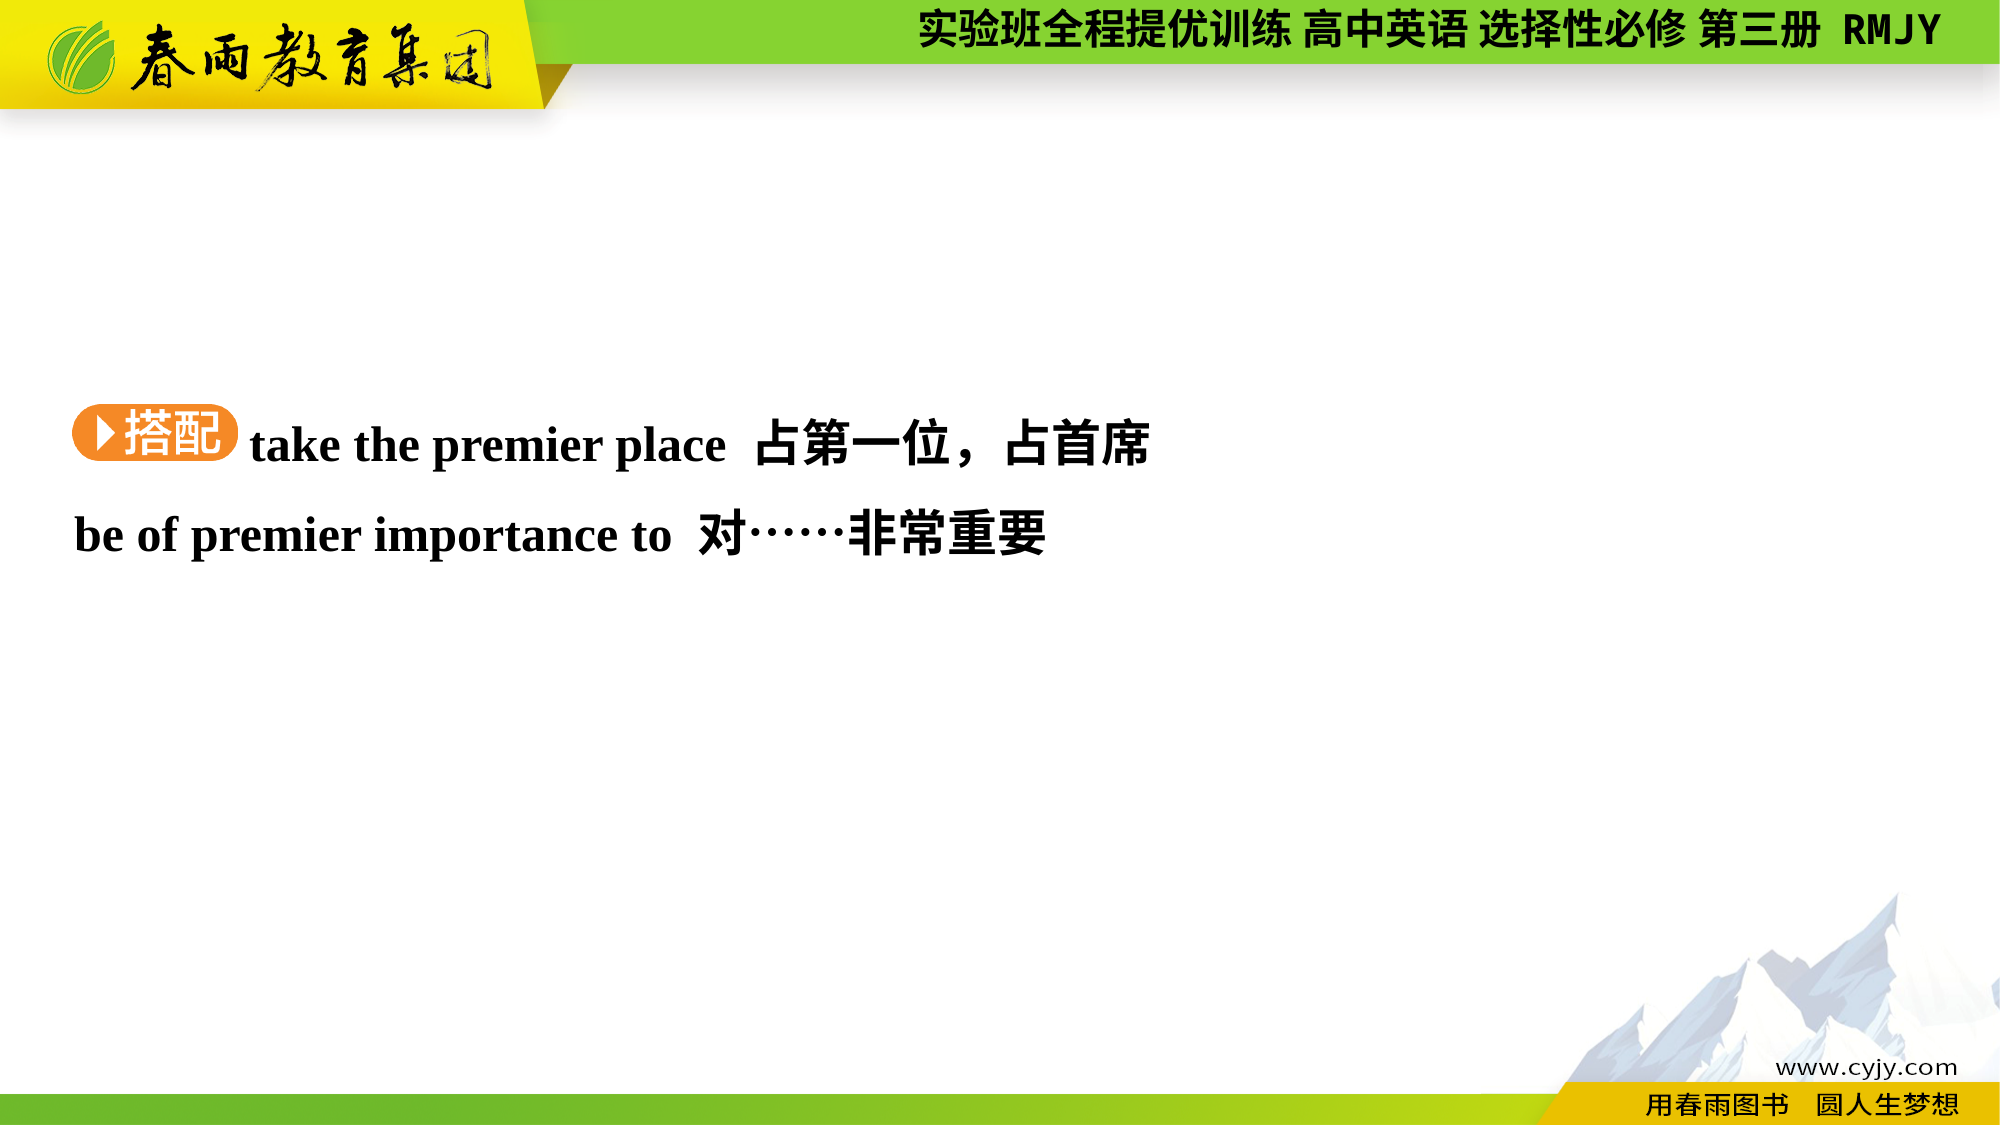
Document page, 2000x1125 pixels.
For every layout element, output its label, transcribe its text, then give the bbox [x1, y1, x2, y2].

list take the premier place 占第一位，占首席 be of premier importance to 对……非常重要 [59, 373, 1944, 559]
picture [0, 0, 2000, 1125]
